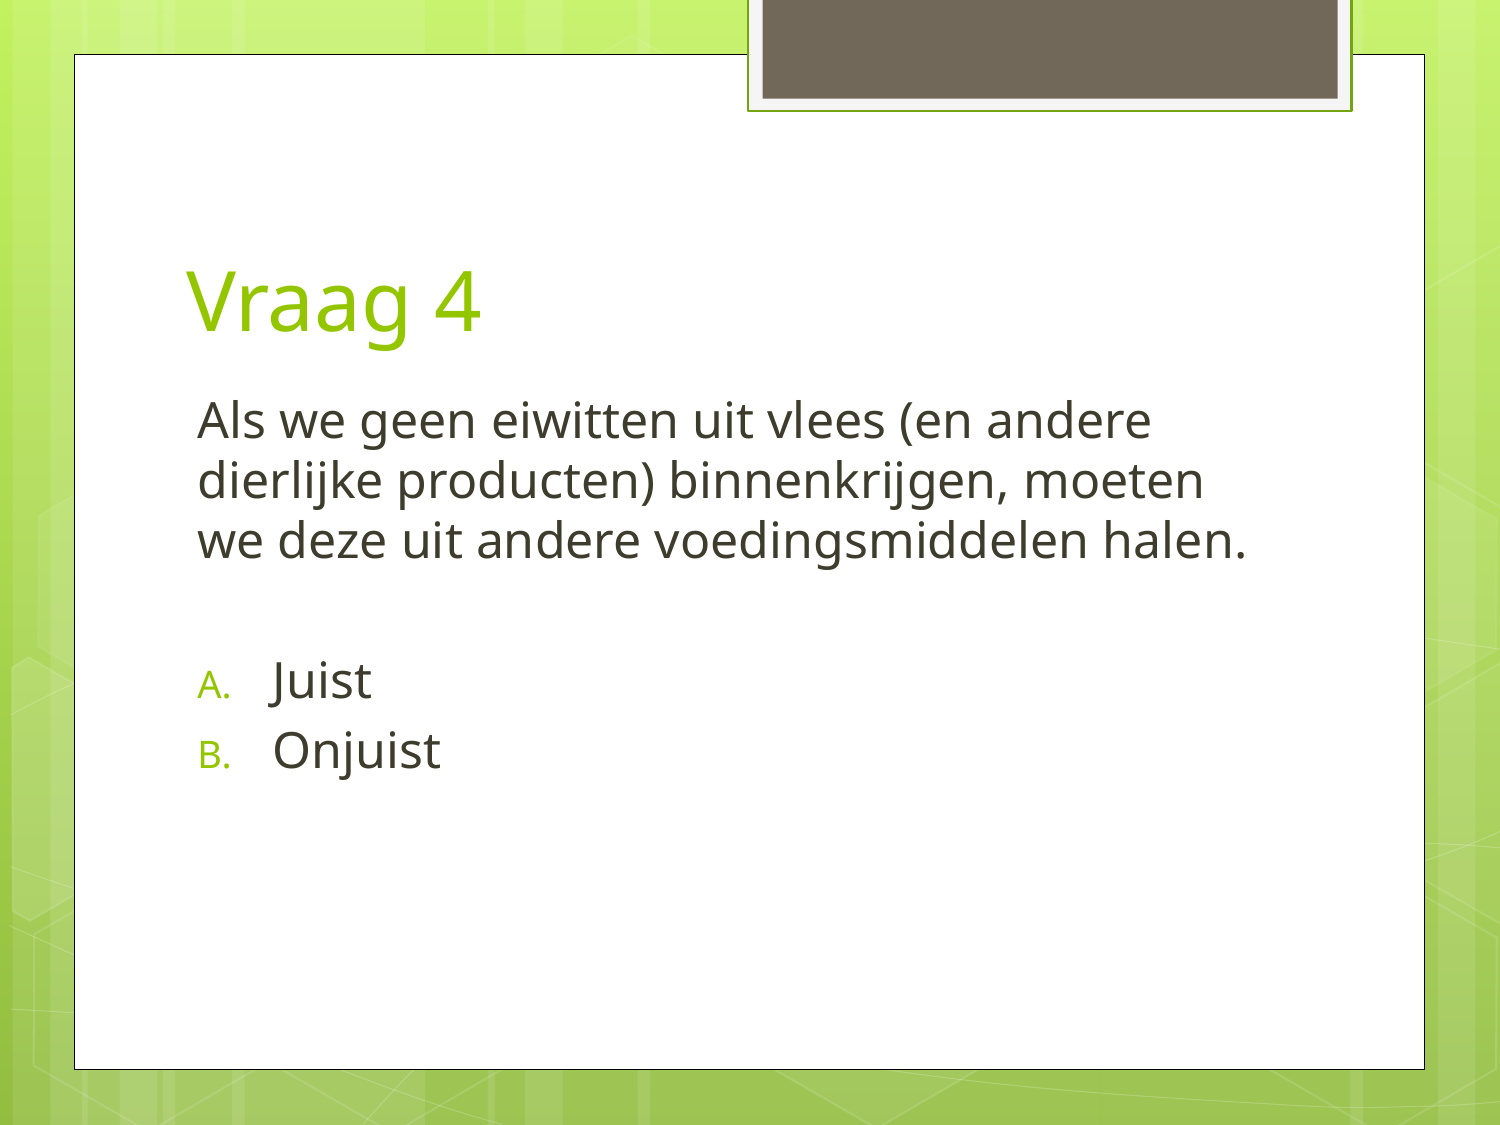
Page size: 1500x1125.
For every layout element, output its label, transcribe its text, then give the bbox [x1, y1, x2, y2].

title Vraag 4 [171, 168, 1324, 357]
list Als we geen eiwitten uit vlees (en andere dierlijke producten) binnenkrijgen, moeten we deze uit andere voedingsmiddelen halen. Juist Onjuist [171, 381, 1283, 957]
